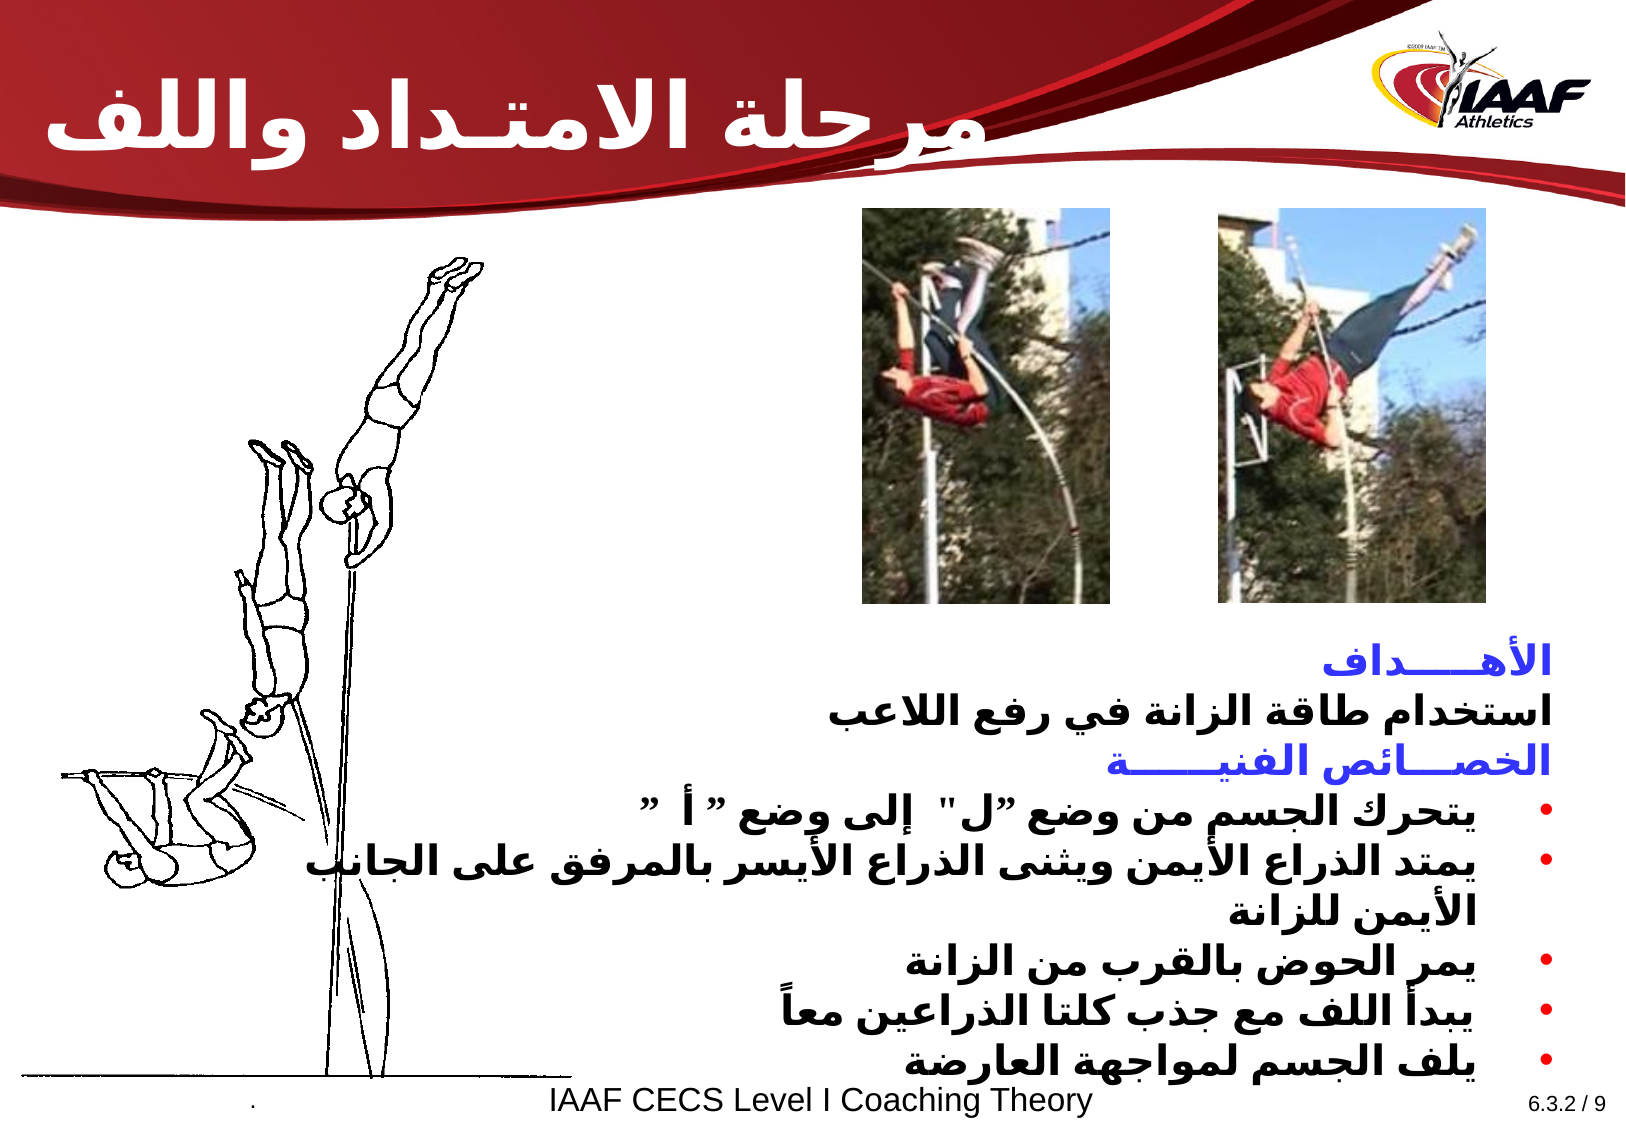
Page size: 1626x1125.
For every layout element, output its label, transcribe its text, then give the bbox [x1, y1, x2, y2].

title مرحلة الامتـداد واللف [32, 56, 1002, 161]
text_box IAAF CECS Level I Coaching Theory [591, 1071, 1177, 1100]
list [862, 207, 1110, 604]
picture [0, 0, 1626, 1125]
text_box الأهـــــداف استخدام طاقة الزانة في رفع اللاعب الخصـــائص الفنيــــــة يتحرك الجسم من وضع ”ل" إلى وضع ” أ ” يمتد الذراع الأيمن ويثنى الذراع الأيسر بالمرفق على الجانب الأيمن للزانة يمر الحوض بالقرب من الزانة يبدأ اللف مع جذب كلتا الذراعين معاً يلف الجسم لمواجهة العارضة . [234, 626, 1569, 1122]
text_box 6.3.2 / 9 [1509, 1082, 1625, 1124]
